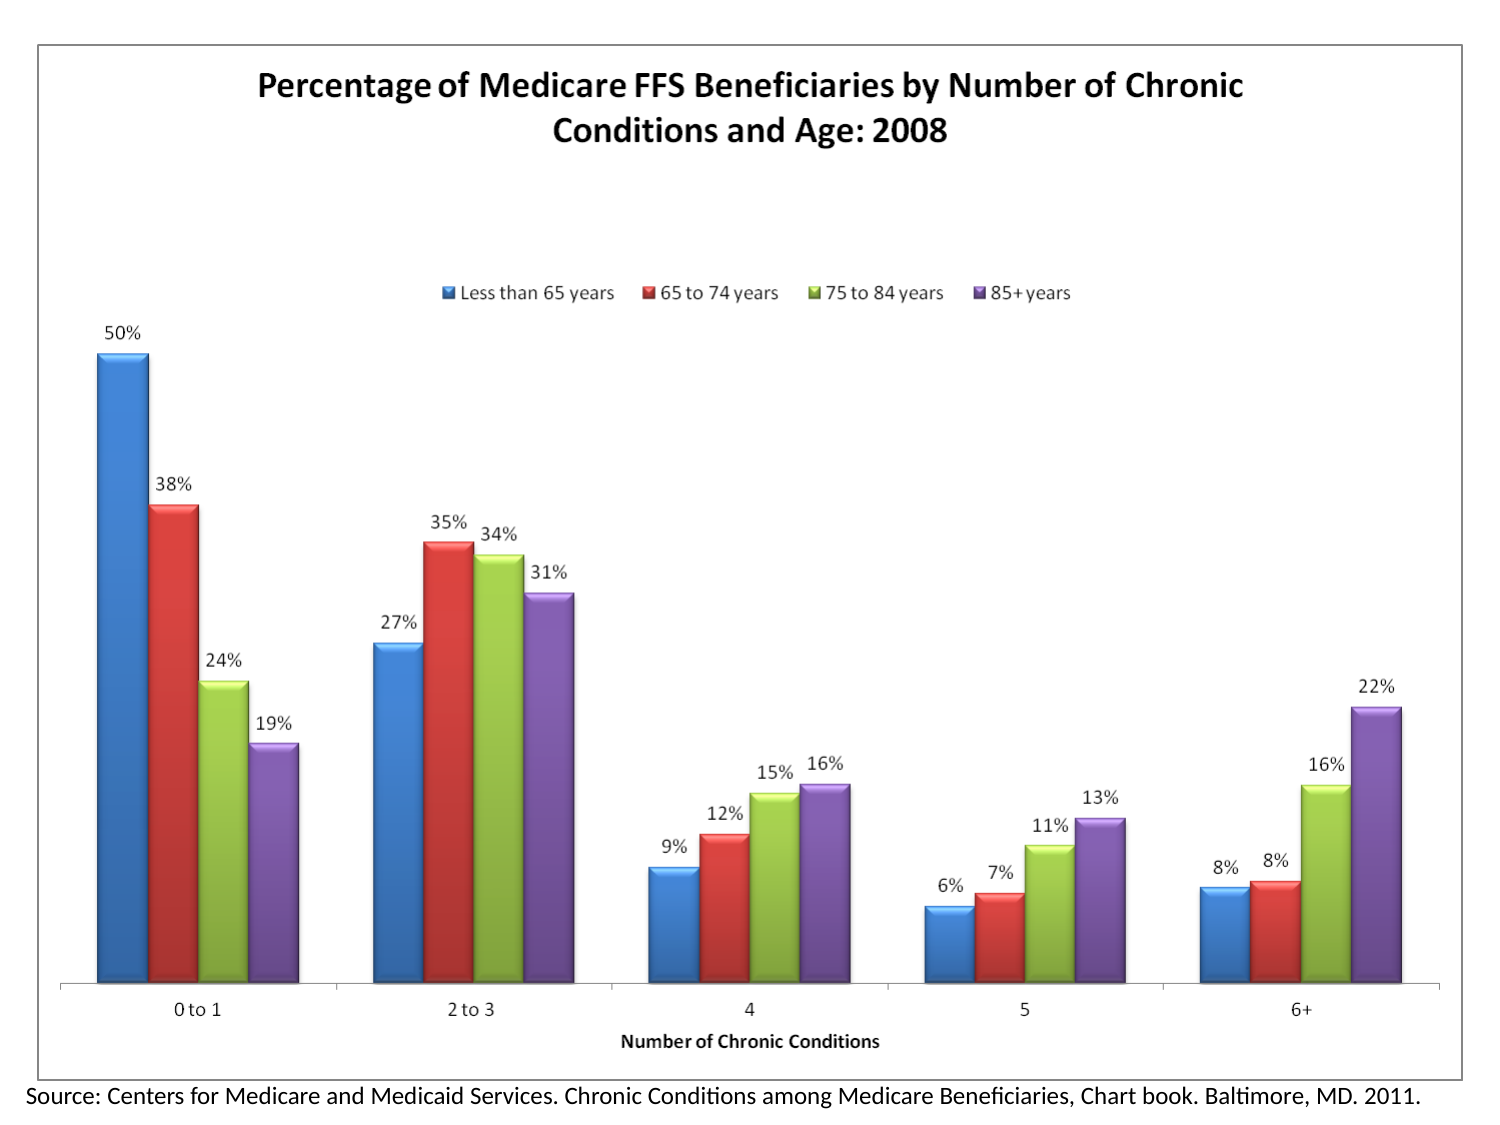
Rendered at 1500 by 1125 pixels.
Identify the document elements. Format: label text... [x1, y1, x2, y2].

picture [36, 43, 1464, 1083]
text_box Source: Centers for Medicare and Medicaid Services. Chronic Conditions among Medicare Beneficiaries, Chart book. Baltimore, MD. 2011. [0, 1065, 1450, 1125]
